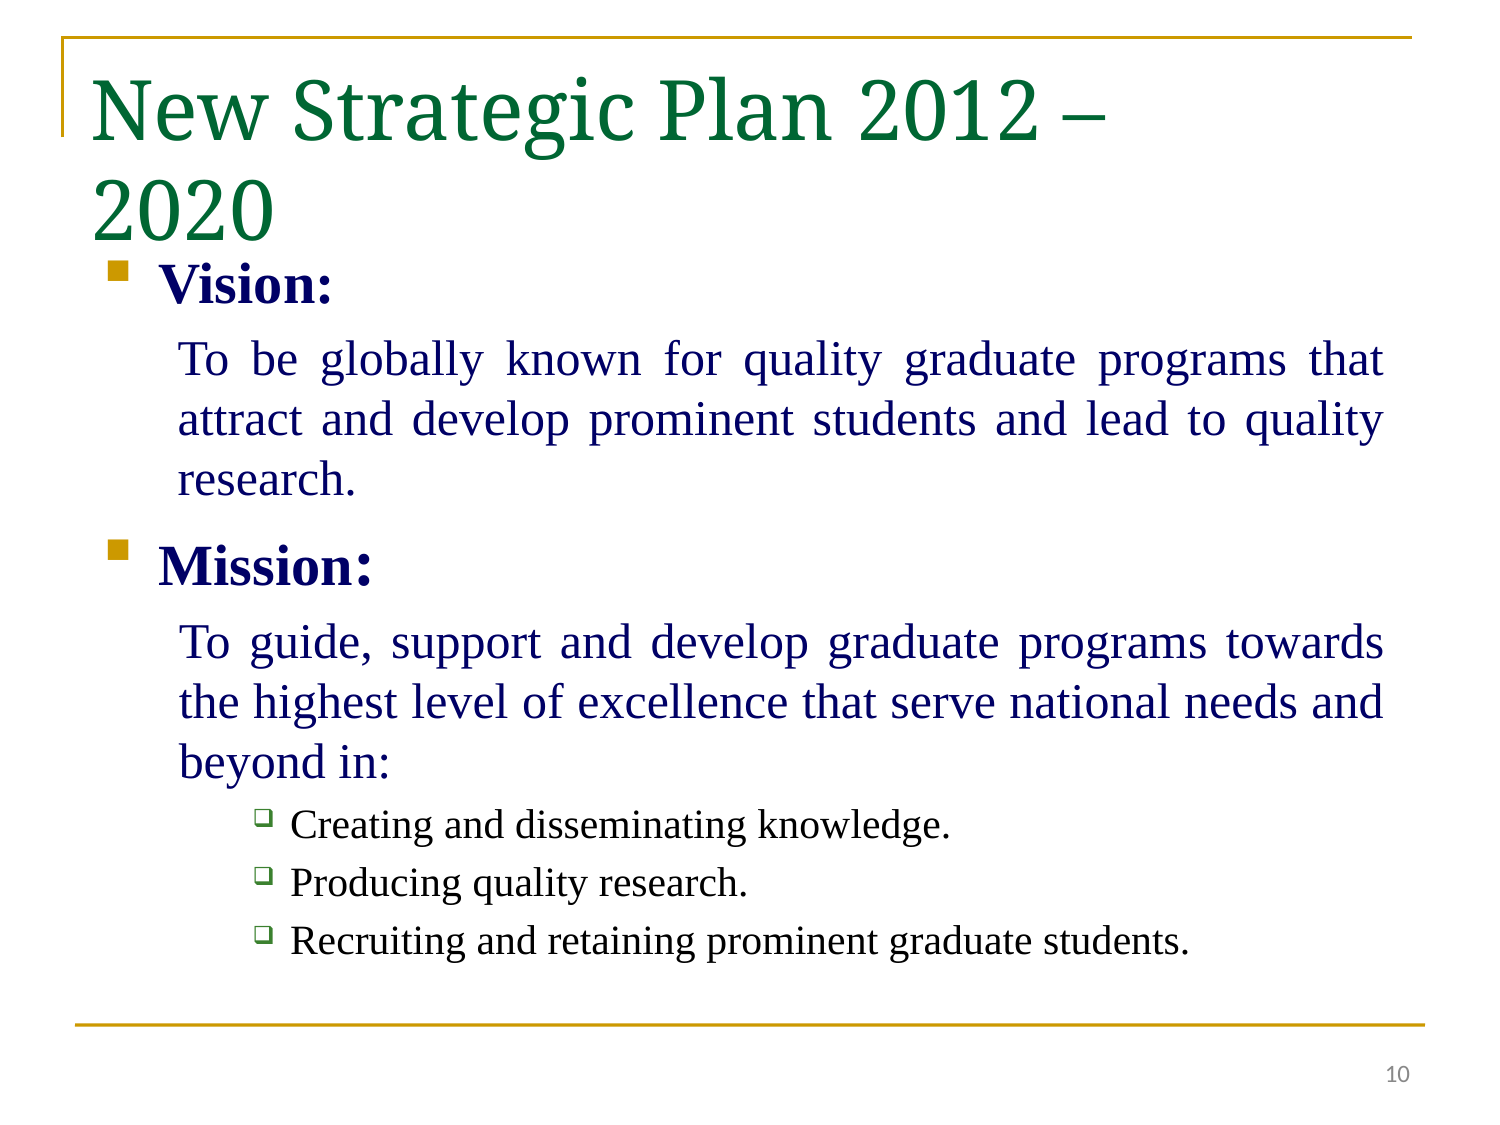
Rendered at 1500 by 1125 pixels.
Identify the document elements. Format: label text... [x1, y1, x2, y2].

text_box Vision: To be globally known for quality graduate programs that attract and develop prominent students and lead to quality research. Mission: To guide, support and develop graduate programs towards the highest level of excellence that serve national needs and beyond in: Creating and disseminating knowledge. Producing quality research. Recruiting and retaining prominent graduate students. [87, 237, 1400, 1013]
text_box 10 [1074, 1042, 1425, 1103]
text_box New Strategic Plan 2012 – 2020 [75, 49, 1225, 188]
